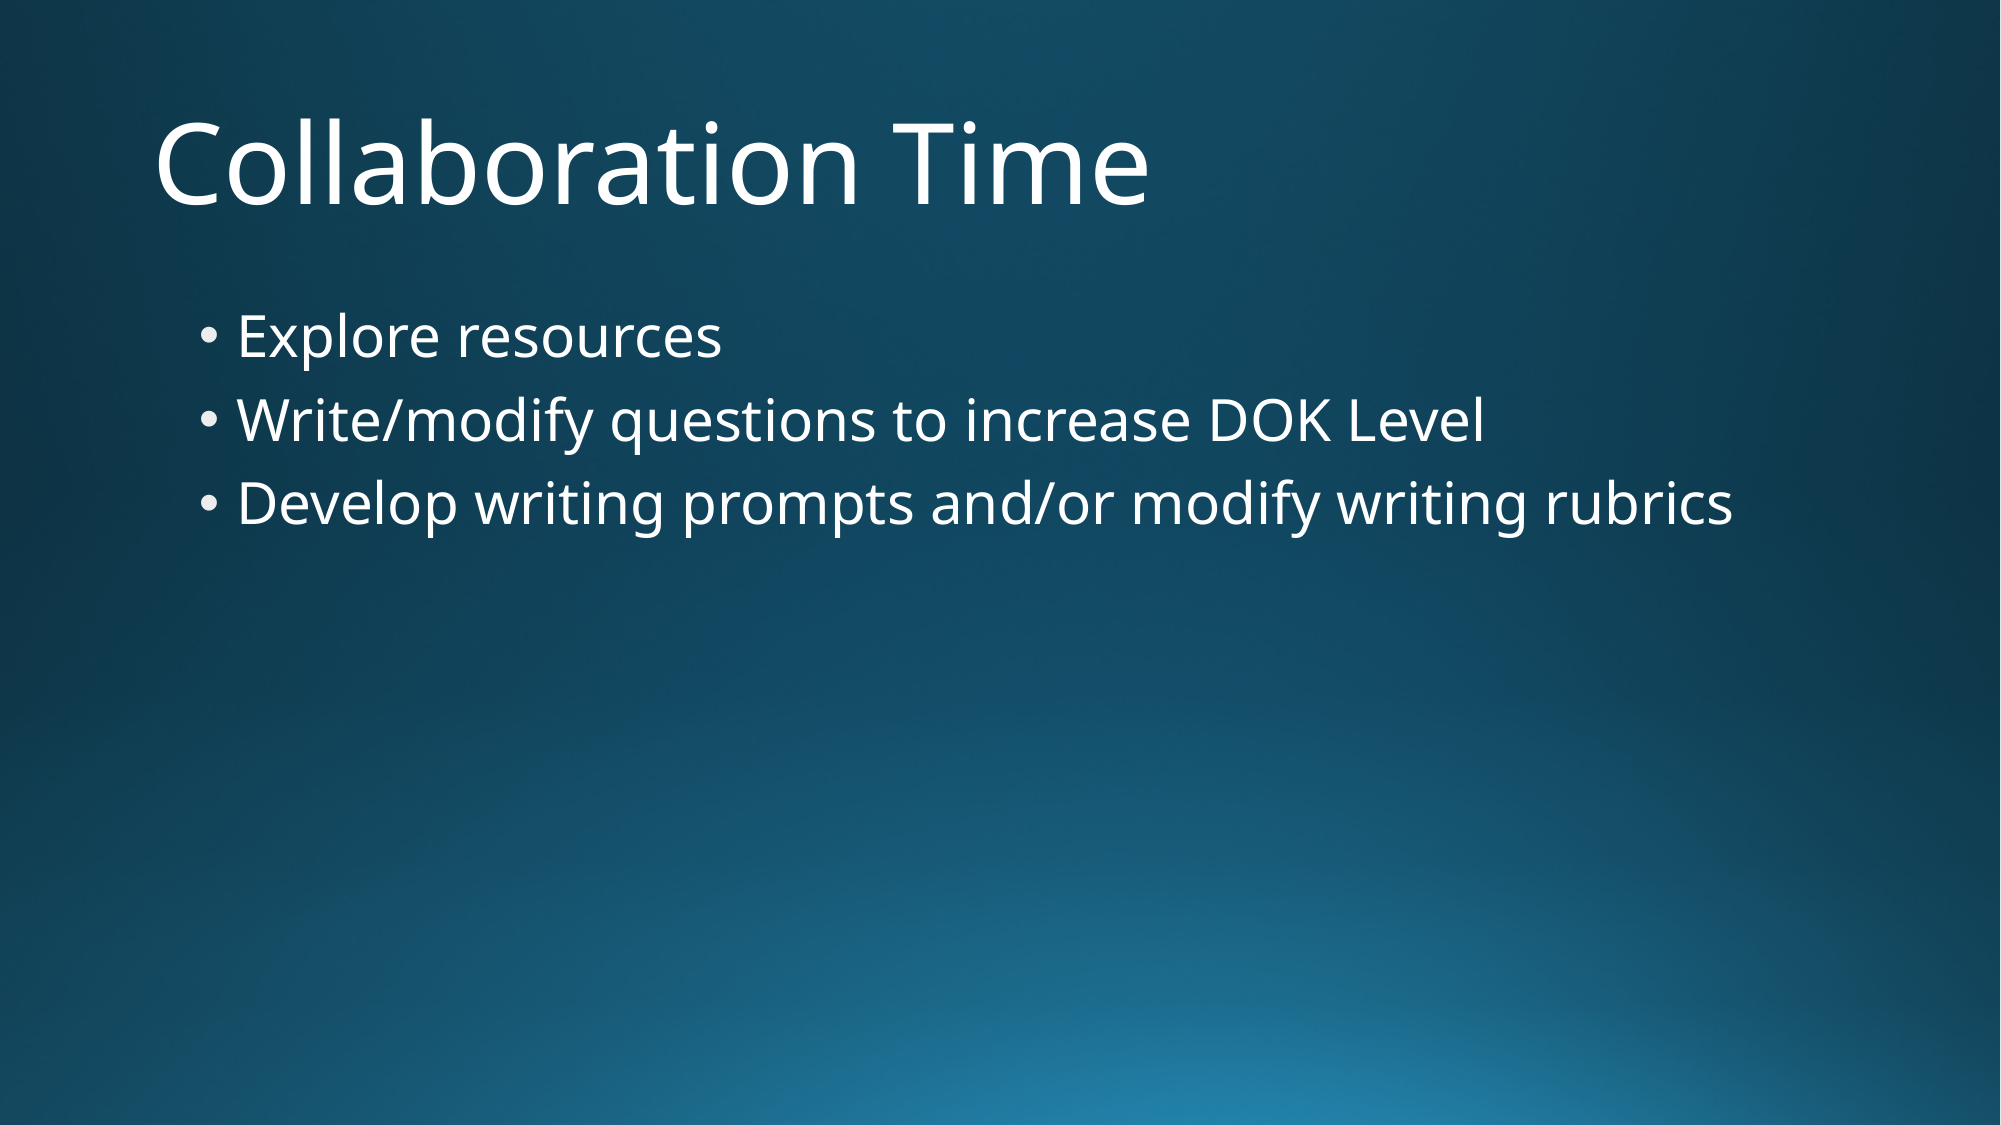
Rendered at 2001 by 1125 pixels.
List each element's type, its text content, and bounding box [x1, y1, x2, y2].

list Explore resources Write/modify questions to increase DOK Level Develop writing prompts and/or modify writing rubrics [183, 299, 1863, 1014]
picture [0, 0, 2001, 1125]
title Collaboration Time [137, 59, 1863, 278]
